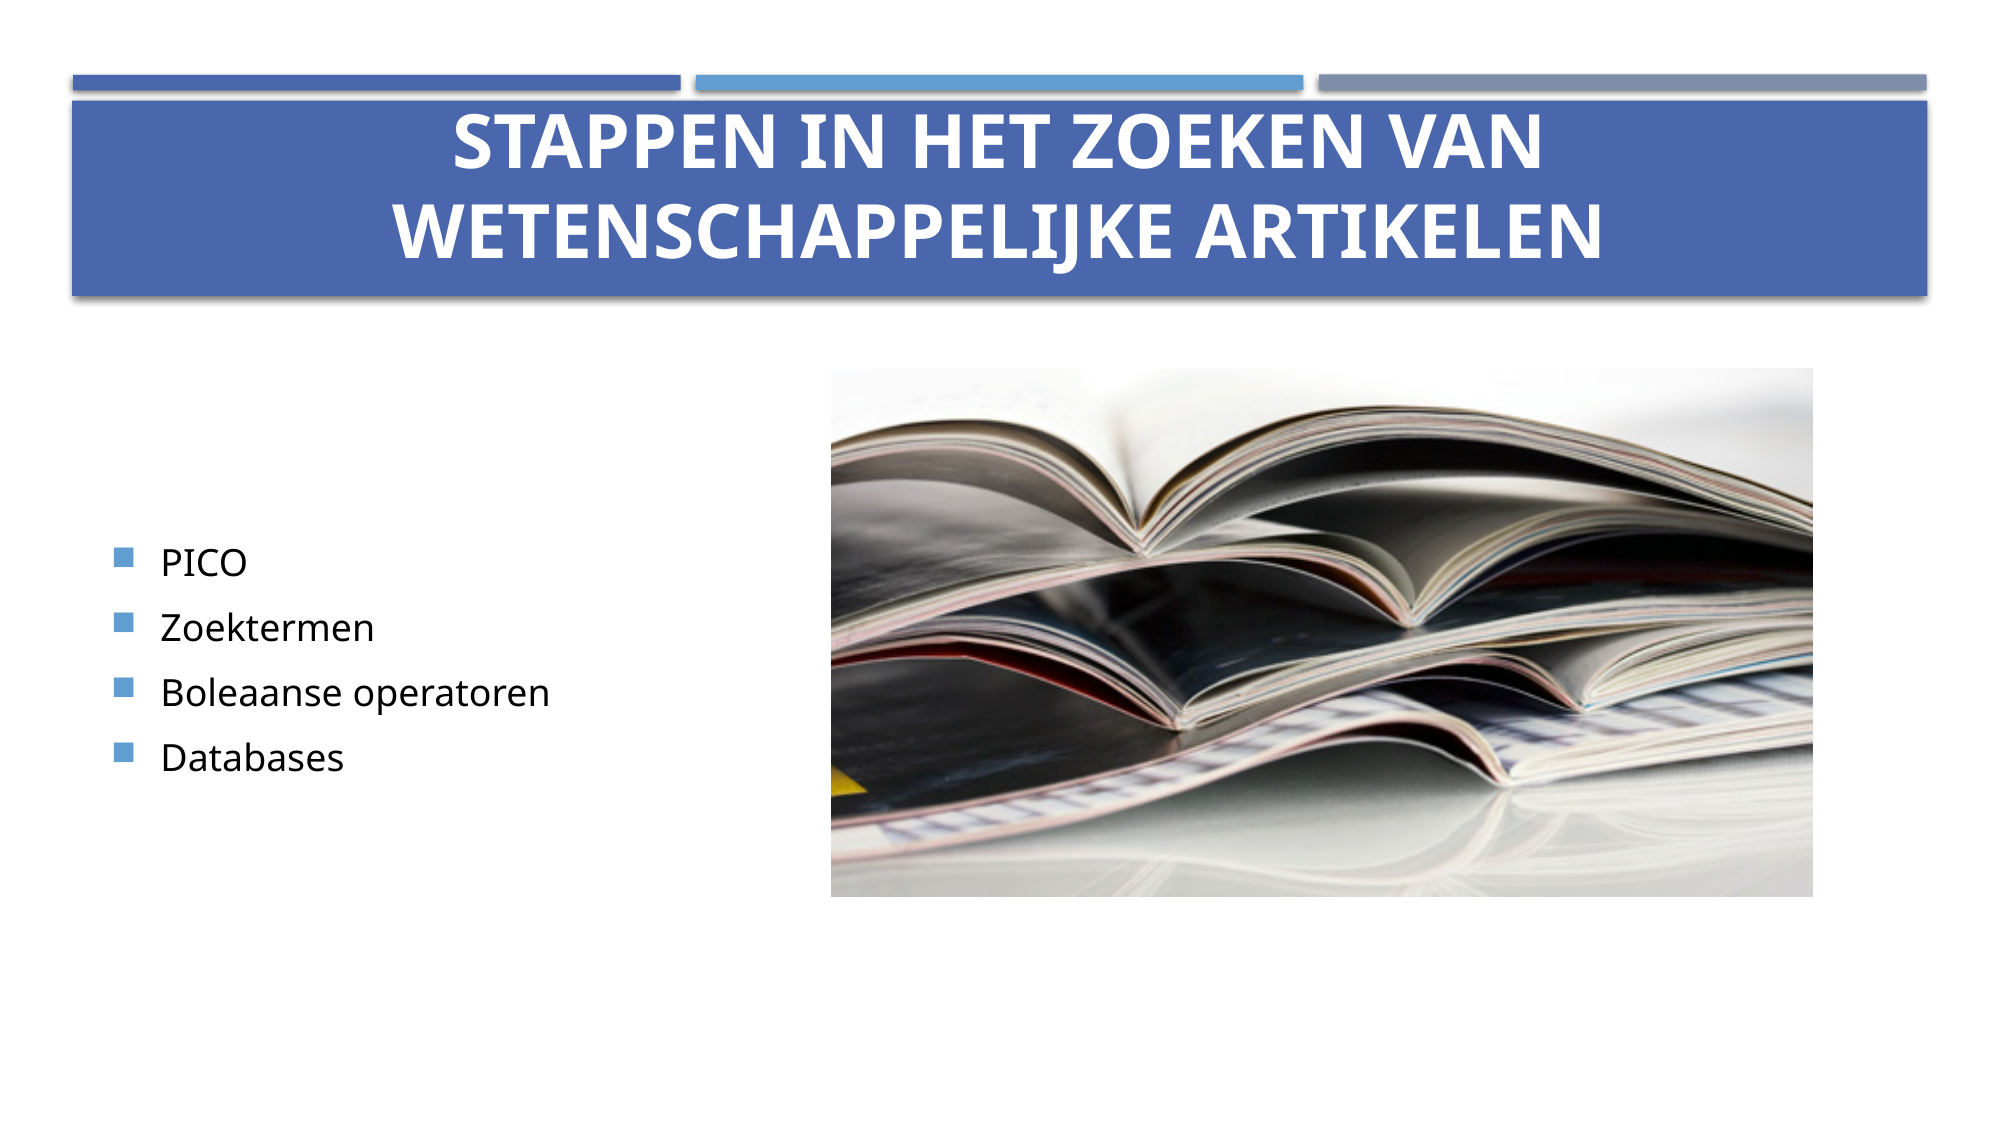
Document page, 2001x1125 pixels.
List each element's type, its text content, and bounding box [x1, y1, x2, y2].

list PICO Zoektermen Boleaanse operatoren Databases [95, 357, 1905, 962]
title Stappen in het zoeken van wetenschappelijke artikelen [95, 115, 1905, 282]
picture [830, 367, 1813, 898]
